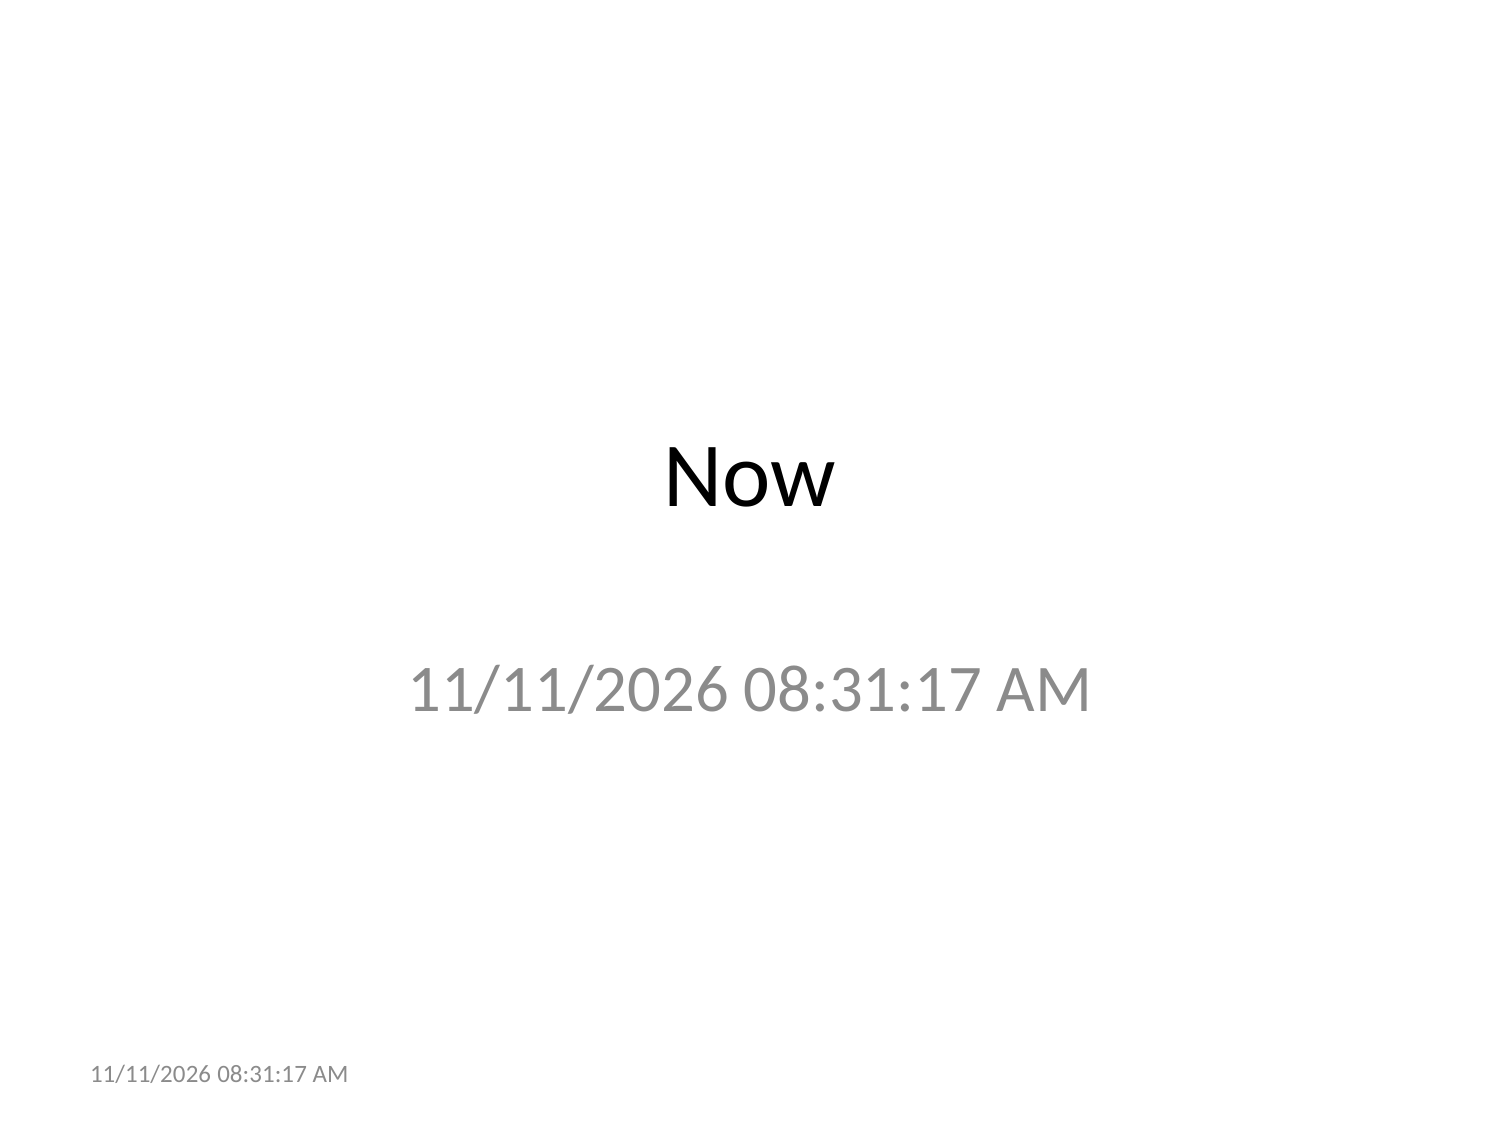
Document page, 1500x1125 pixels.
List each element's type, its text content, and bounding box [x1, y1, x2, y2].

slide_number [75, 1042, 425, 1103]
subtitle 2011-12-19 10:20:04 AM [225, 637, 1275, 925]
title Now [112, 349, 1388, 591]
